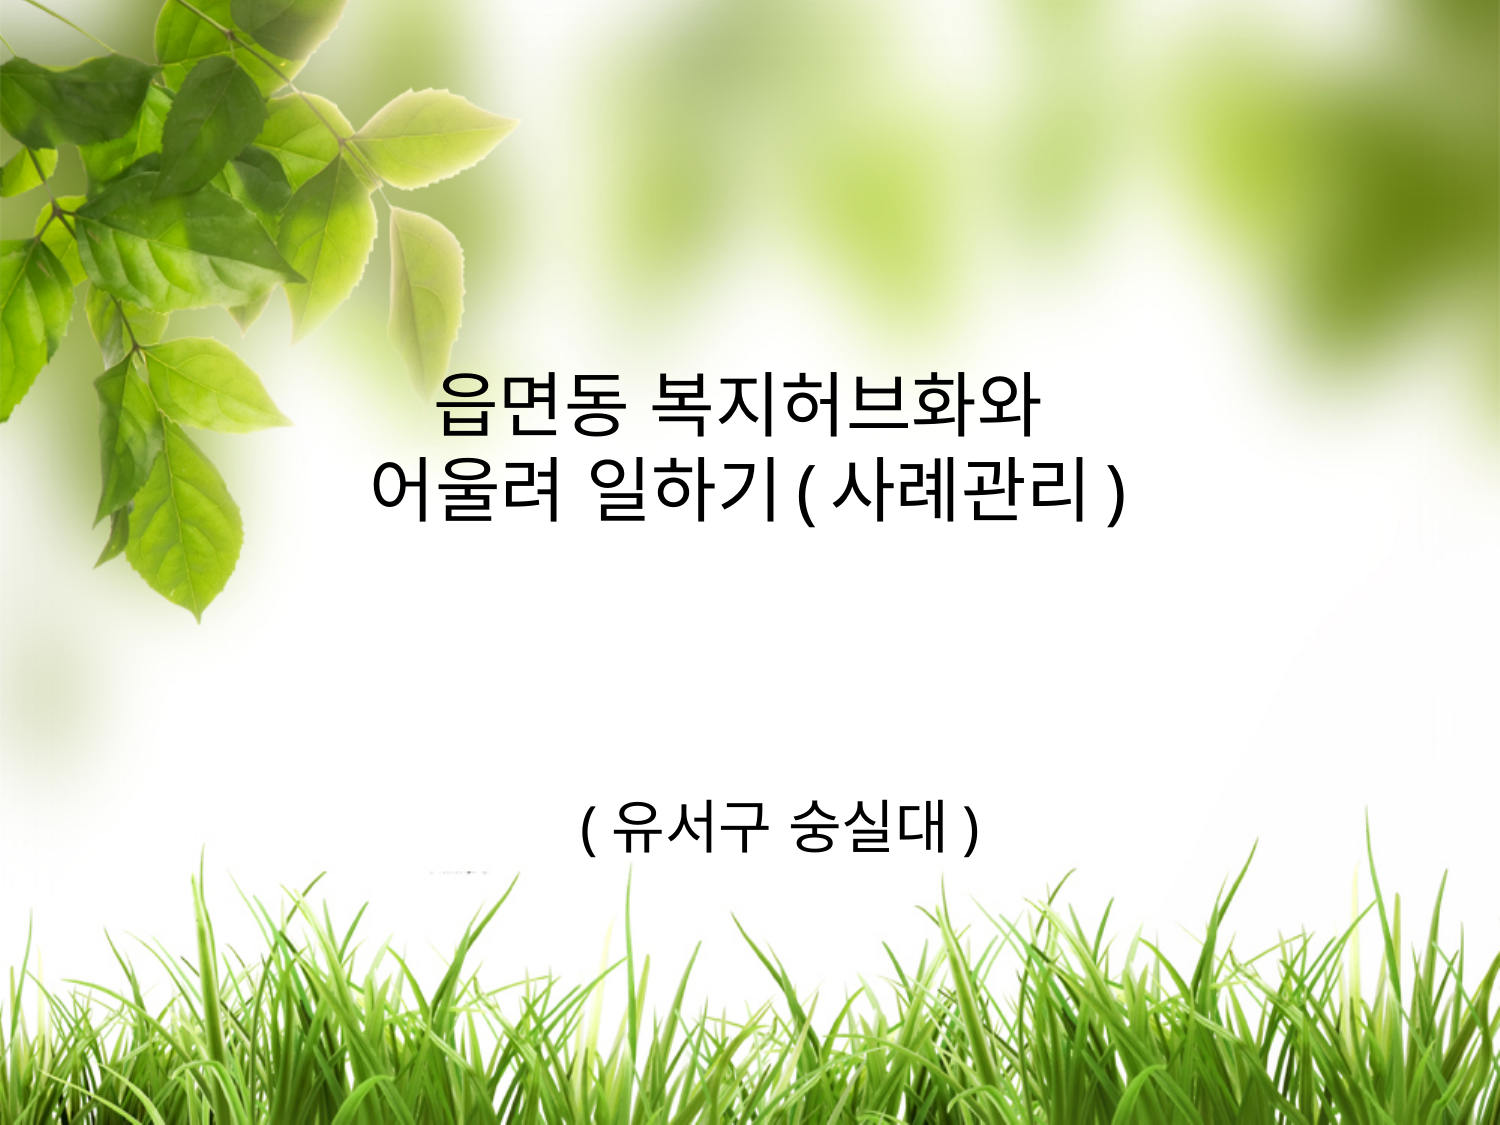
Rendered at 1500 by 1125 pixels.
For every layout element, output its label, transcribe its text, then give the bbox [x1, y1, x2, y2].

text_box (유서구 숭실대) [183, 633, 1378, 906]
text_box 읍면동 복지허브화와 어울려 일하기(사례관리) [150, 267, 1346, 539]
picture [0, 0, 1500, 1125]
